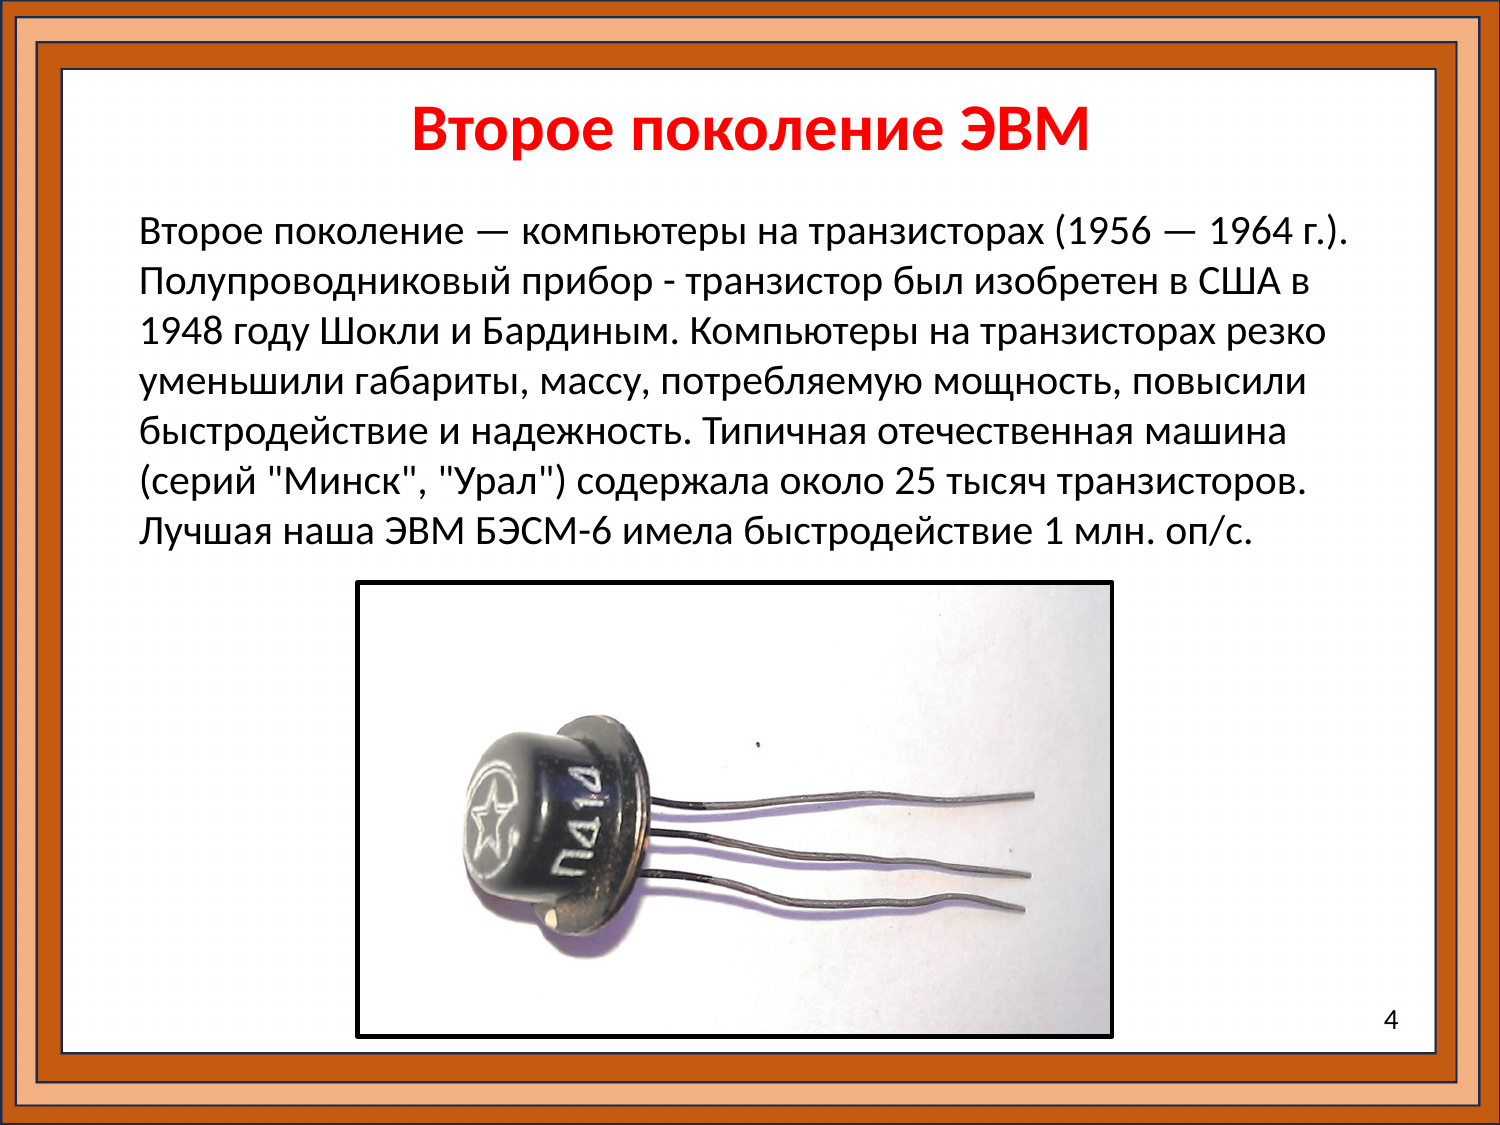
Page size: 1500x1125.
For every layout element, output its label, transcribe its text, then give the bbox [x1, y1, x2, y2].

slide_number 4 [1076, 988, 1414, 1049]
text_box Второе поколение — компьютеры на транзисторах (1956 — 1964 г.). Полупроводниковый прибор - транзистор был изобретен в США в 1948 году Шокли и Бардиным. Компьютеры на транзисторах резко уменьшили габариты, массу, потребляемую мощность, повысили быстродействие и надежность. Типичная отечественная машина (серий "Минск", "Урал") содержала около 25 тысяч транзисторов. Лучшая наша ЭВМ БЭСМ-6 имела быстродействие 1 млн. оп/с. [124, 195, 1376, 561]
text_box Второе поколение ЭВМ [90, 76, 1414, 172]
picture [0, 0, 1500, 1125]
